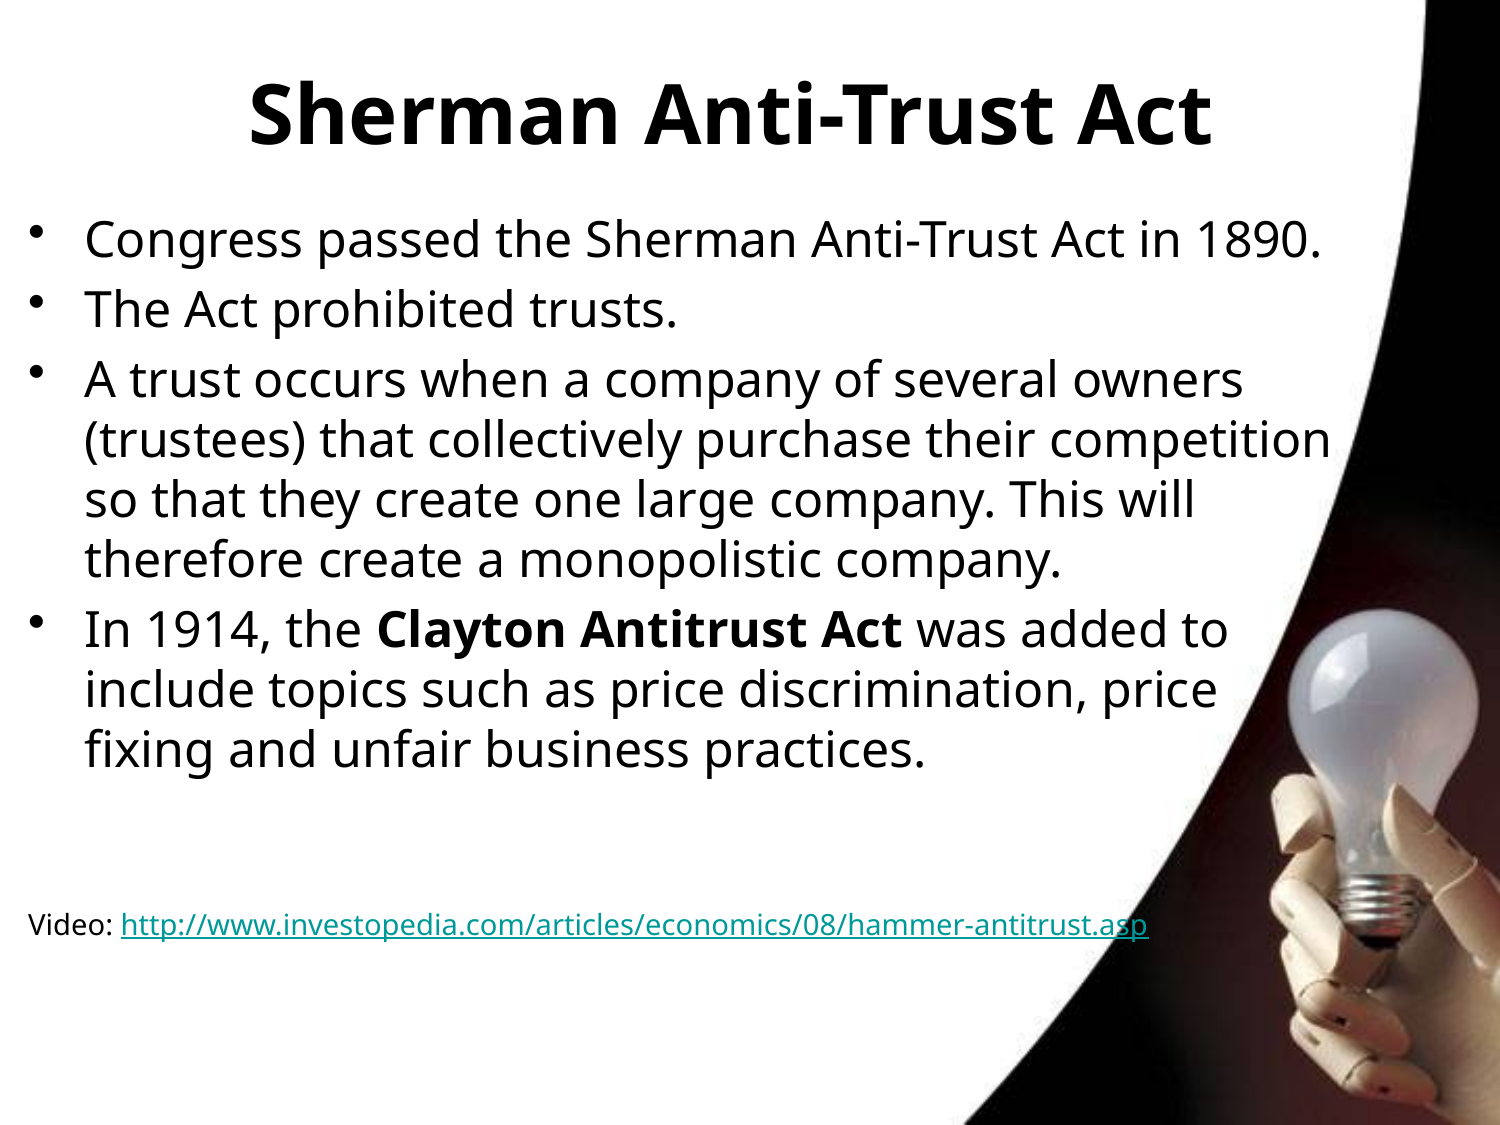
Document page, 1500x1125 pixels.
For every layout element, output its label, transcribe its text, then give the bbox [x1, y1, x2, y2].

title Sherman Anti-Trust Act [13, 17, 1450, 206]
picture [0, 0, 1500, 1125]
list Congress passed the Sherman Anti-Trust Act in 1890. The Act prohibited trusts. A trust occurs when a company of several owners (trustees) that collectively purchase their competition so that they create one large company. This will therefore create a monopolistic company. In 1914, the Clayton Antitrust Act was added to include topics such as price discrimination, price fixing and unfair business practices. Video: http://www.investopedia.com/articles/economics/08/hammer-antitrust.asp [13, 200, 1389, 1125]
